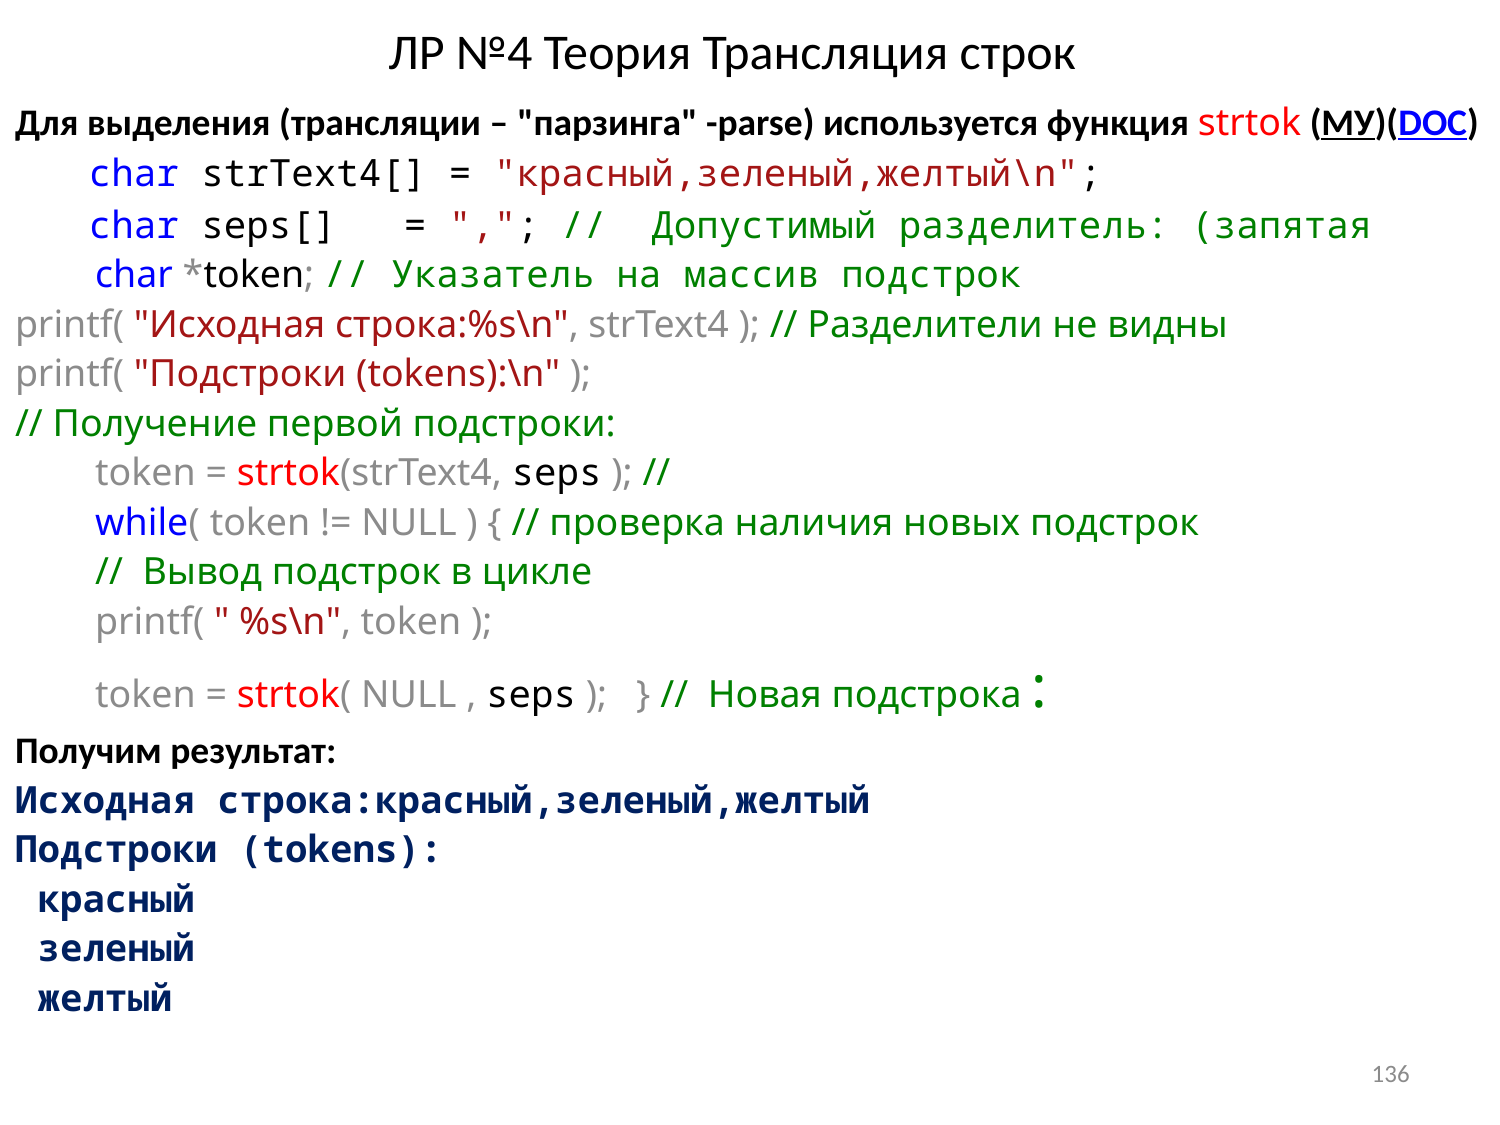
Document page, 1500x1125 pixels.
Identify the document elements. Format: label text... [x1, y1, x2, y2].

title ЛР №4 Теория Трансляция строк [159, 2, 1306, 89]
text_box Для выделения (трансляции – "парзинга" -parse) используется функция strtok (МУ)(DOC) char strText4[] = "красный,зеленый,желтый\n"; char seps[] = ","; // Допустимый разделитель: (запятая char *token; // Указатель на массив подстрок printf( "Исходная строка:%s\n", strText4 ); // Разделители не видны printf( "Подстроки (tokens):\n" ); // Получение первой подстроки: token = strtok(strText4, seps ); // while( token != NULL ) { // проверка наличия новых подстрок // Вывод подстрок в цикле printf( " %s\n", token ); token = strtok( NULL , seps ); } // Новая подстрока : Получим результат: Исходная строка:красный,зеленый,желтый Подстроки (tokens): красный зеленый желтый [0, 89, 1495, 1000]
slide_number 136 [1074, 1042, 1425, 1103]
